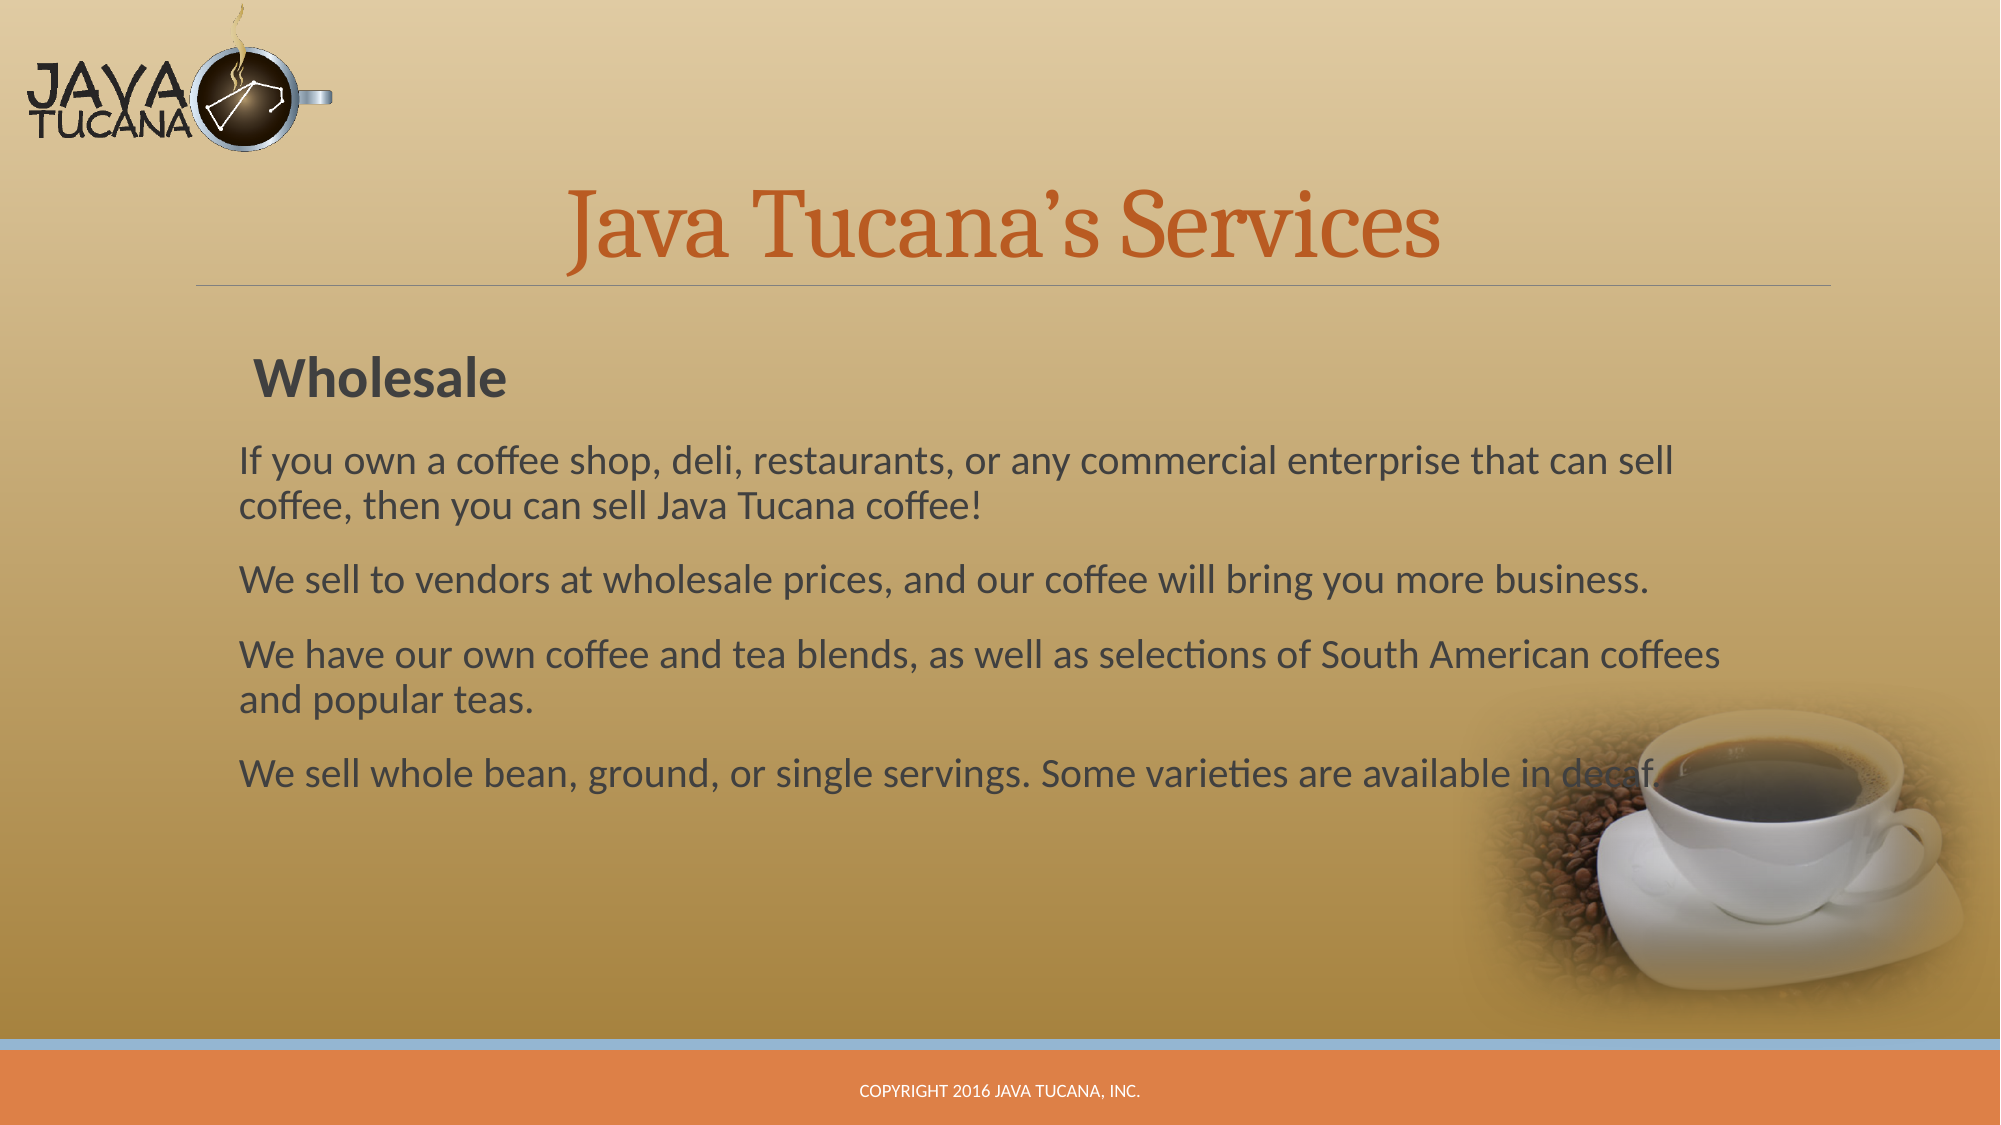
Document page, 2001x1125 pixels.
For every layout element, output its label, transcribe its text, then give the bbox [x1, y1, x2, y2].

footer Copyright 2016 Java Tucana, Inc. [604, 1059, 1396, 1120]
picture [13, 0, 341, 159]
list Wholesale If you own a coffee shop, deli, restaurants, or any commercial enterprise that can sell coffee, then you can sell Java Tucana coffee! We sell to vendors at wholesale prices, and our coffee will bring you more business. We have our own coffee and tea blends, as well as selections of South American coffees and popular teas. We sell whole bean, ground, or single servings. Some varieties are available in decaf. [238, 339, 1772, 1000]
title Java Tucana’s Services [180, 47, 1830, 285]
picture [1772, 806, 1863, 915]
